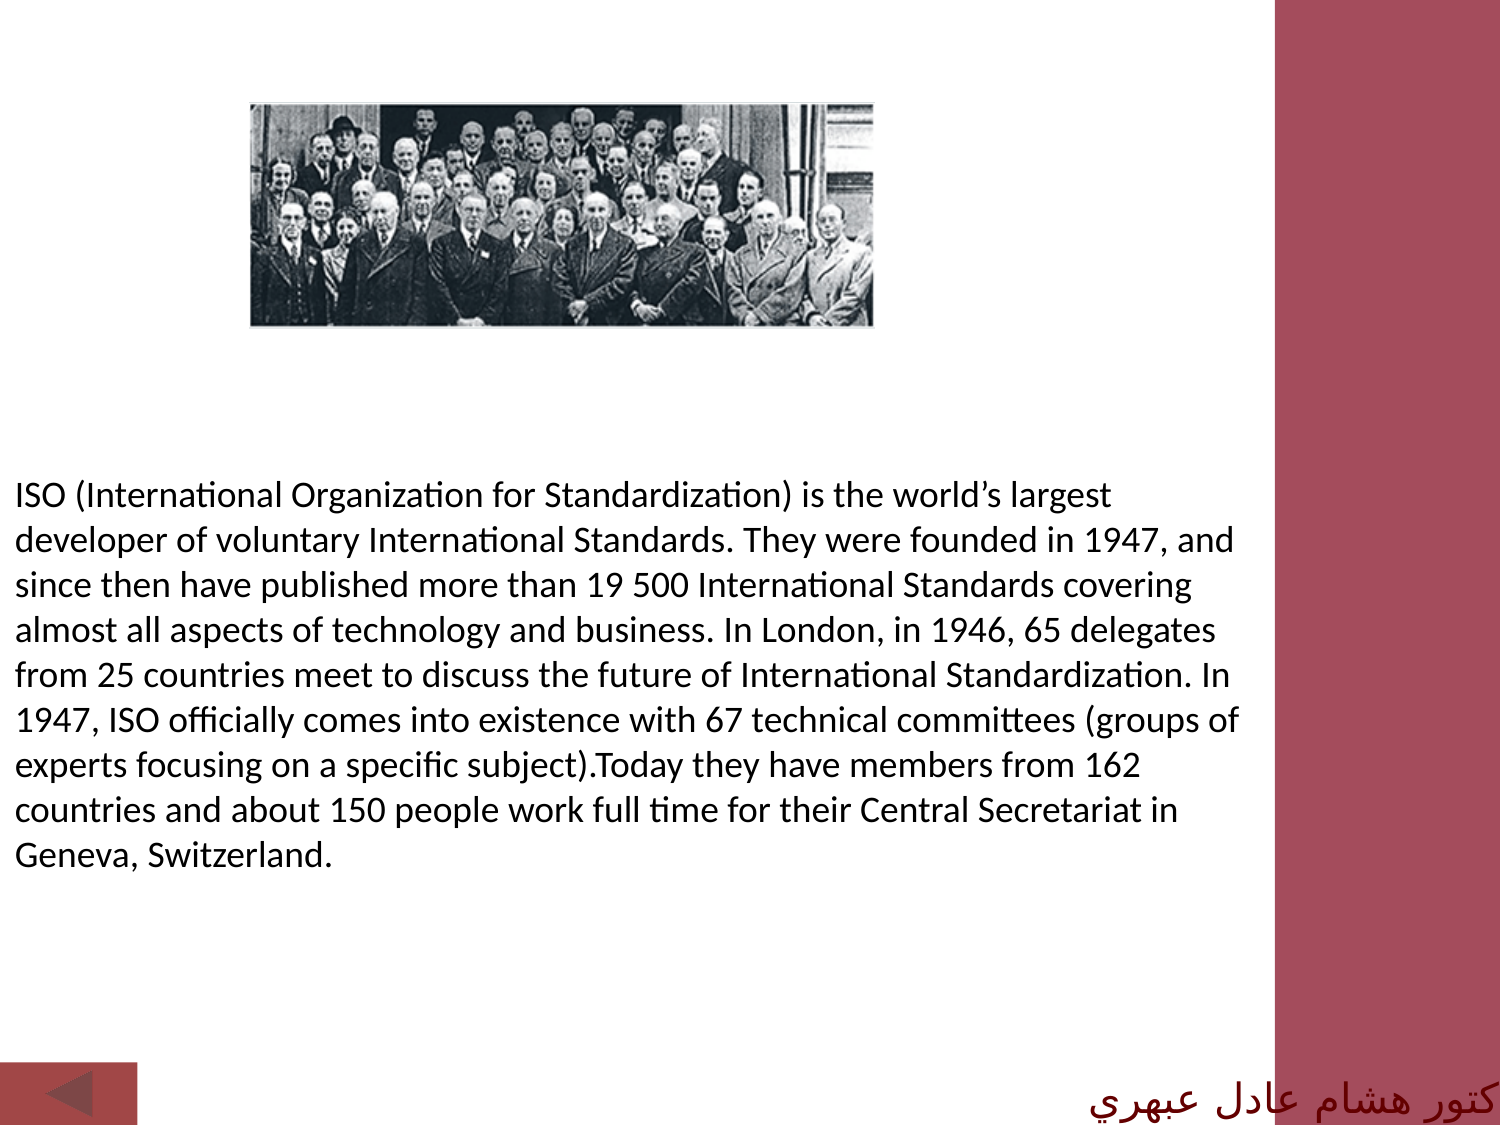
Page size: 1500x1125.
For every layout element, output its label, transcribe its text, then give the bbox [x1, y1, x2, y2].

text_box ISO (International Organization for Standardization) is the world’s largest developer of voluntary International Standards. They were founded in 1947, and since then have published more than 19 500 International Standards covering almost all aspects of technology and business. In London, in 1946, 65 delegates from 25 countries meet to discuss the future of International Standardization. In 1947, ISO officially comes into existence with 67 technical committees (groups of experts focusing on a specific subject).Today they have members from 162 countries and about 150 people work full time for their Central Secretariat in Geneva, Switzerland. [0, 462, 1275, 883]
text_box [0, 1060, 140, 1125]
text_box [1273, 0, 1500, 1064]
picture [249, 0, 876, 538]
text_box الدكتور هشام عادل عبهري [1073, 1064, 1500, 1125]
